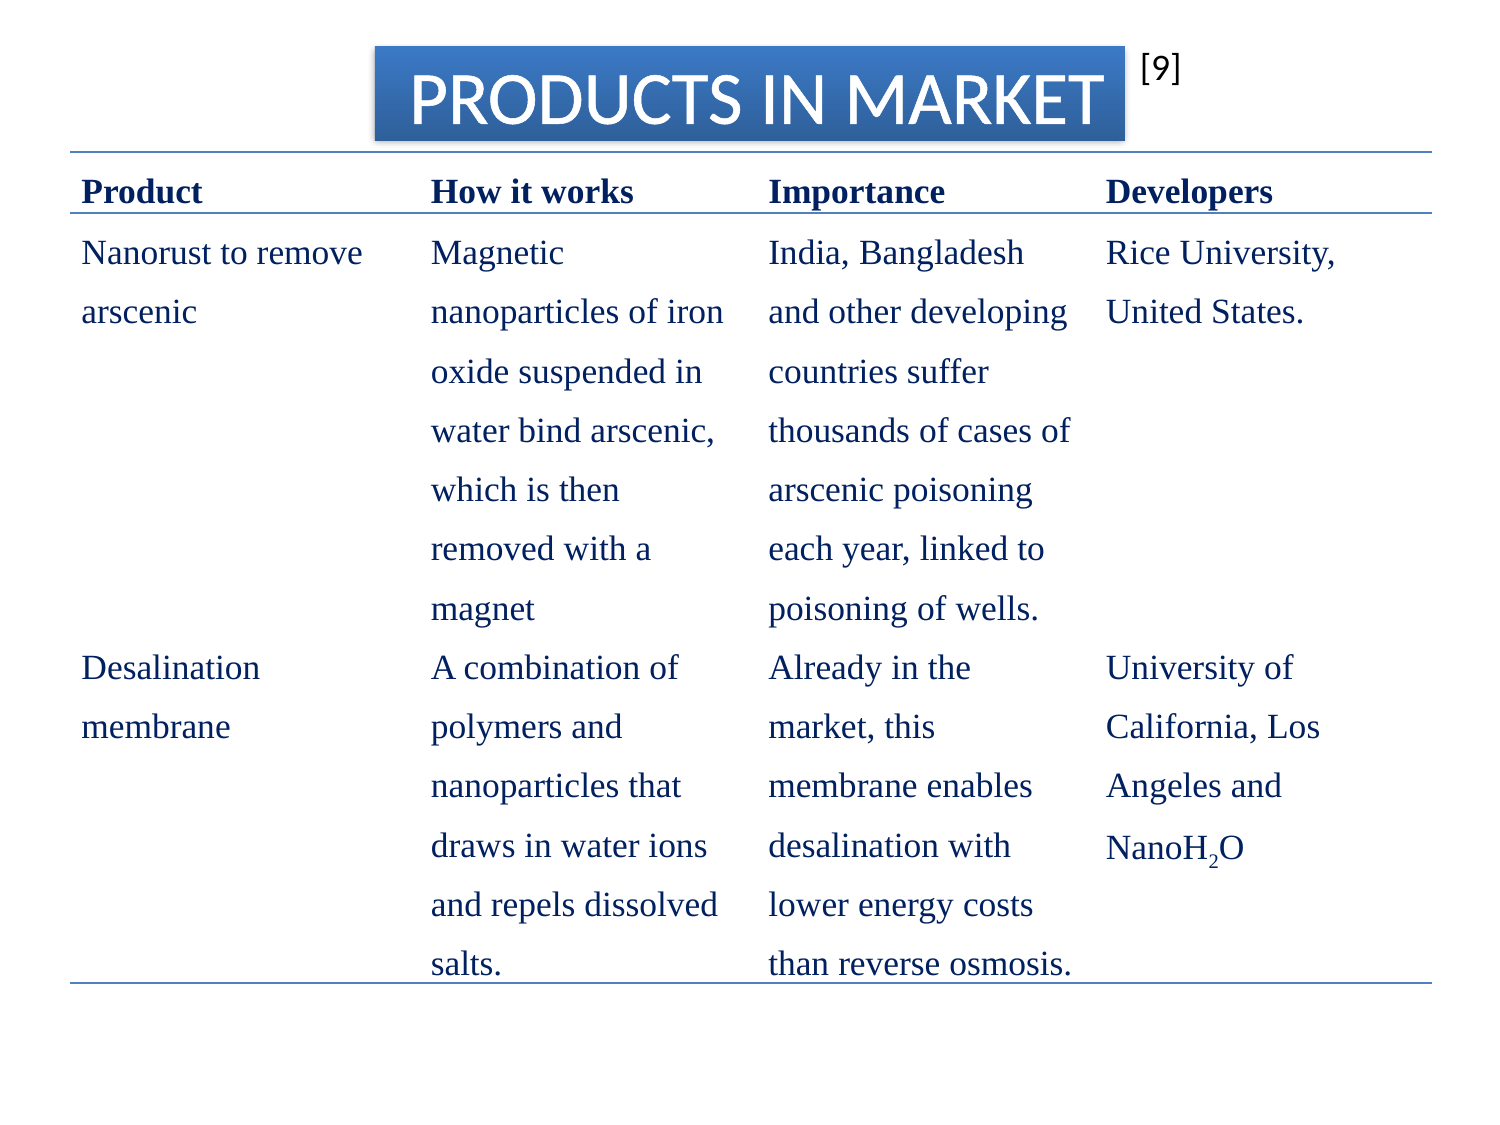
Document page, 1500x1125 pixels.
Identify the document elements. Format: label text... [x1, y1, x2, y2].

table_cell A combination of polymers and nanoparticles that draws in water ions and repels dissolved salts. [420, 628, 757, 982]
text_box [9] [1124, 35, 1219, 95]
table_cell Desalination membrane [70, 628, 420, 982]
table_header Developers [1095, 153, 1432, 212]
table_cell India, Bangladesh and other developing countries suffer thousands of cases of arscenic poisoning each year, linked to poisoning of wells. [757, 214, 1095, 628]
table_header Importance [757, 153, 1095, 212]
table_cell Rice University, United States. [1095, 214, 1432, 628]
table_cell Nanorust to remove arscenic [70, 214, 420, 628]
table_cell Magnetic nanoparticles of iron oxide suspended in water bind arscenic, which is then removed with a magnet [420, 214, 757, 628]
title PRODUCTS IN MARKET [82, 35, 1432, 151]
table_cell Already in the market, this membrane enables desalination with lower energy costs than reverse osmosis. [757, 628, 1095, 982]
table_cell University of California, Los Angeles and NanoH2O [1095, 628, 1432, 982]
table_header Product [70, 153, 420, 212]
table_header How it works [420, 153, 757, 212]
